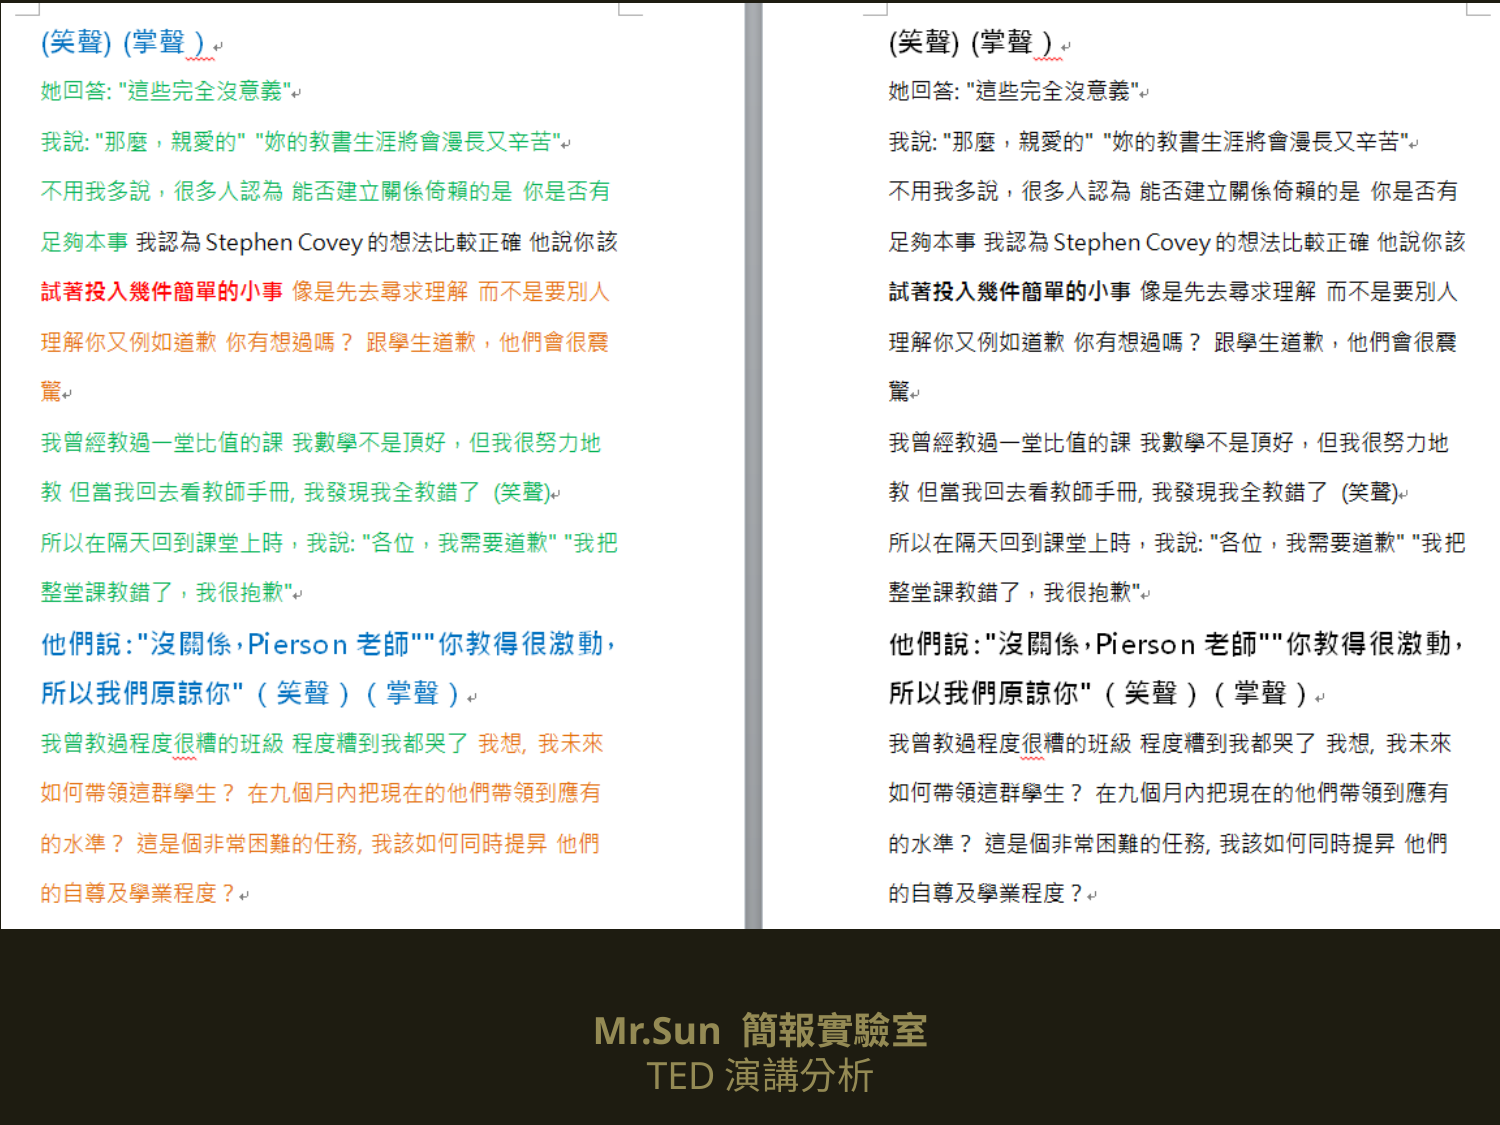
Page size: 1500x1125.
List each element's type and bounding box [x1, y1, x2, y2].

text_box [0, 937, 1500, 1115]
picture [0, 2, 1500, 929]
